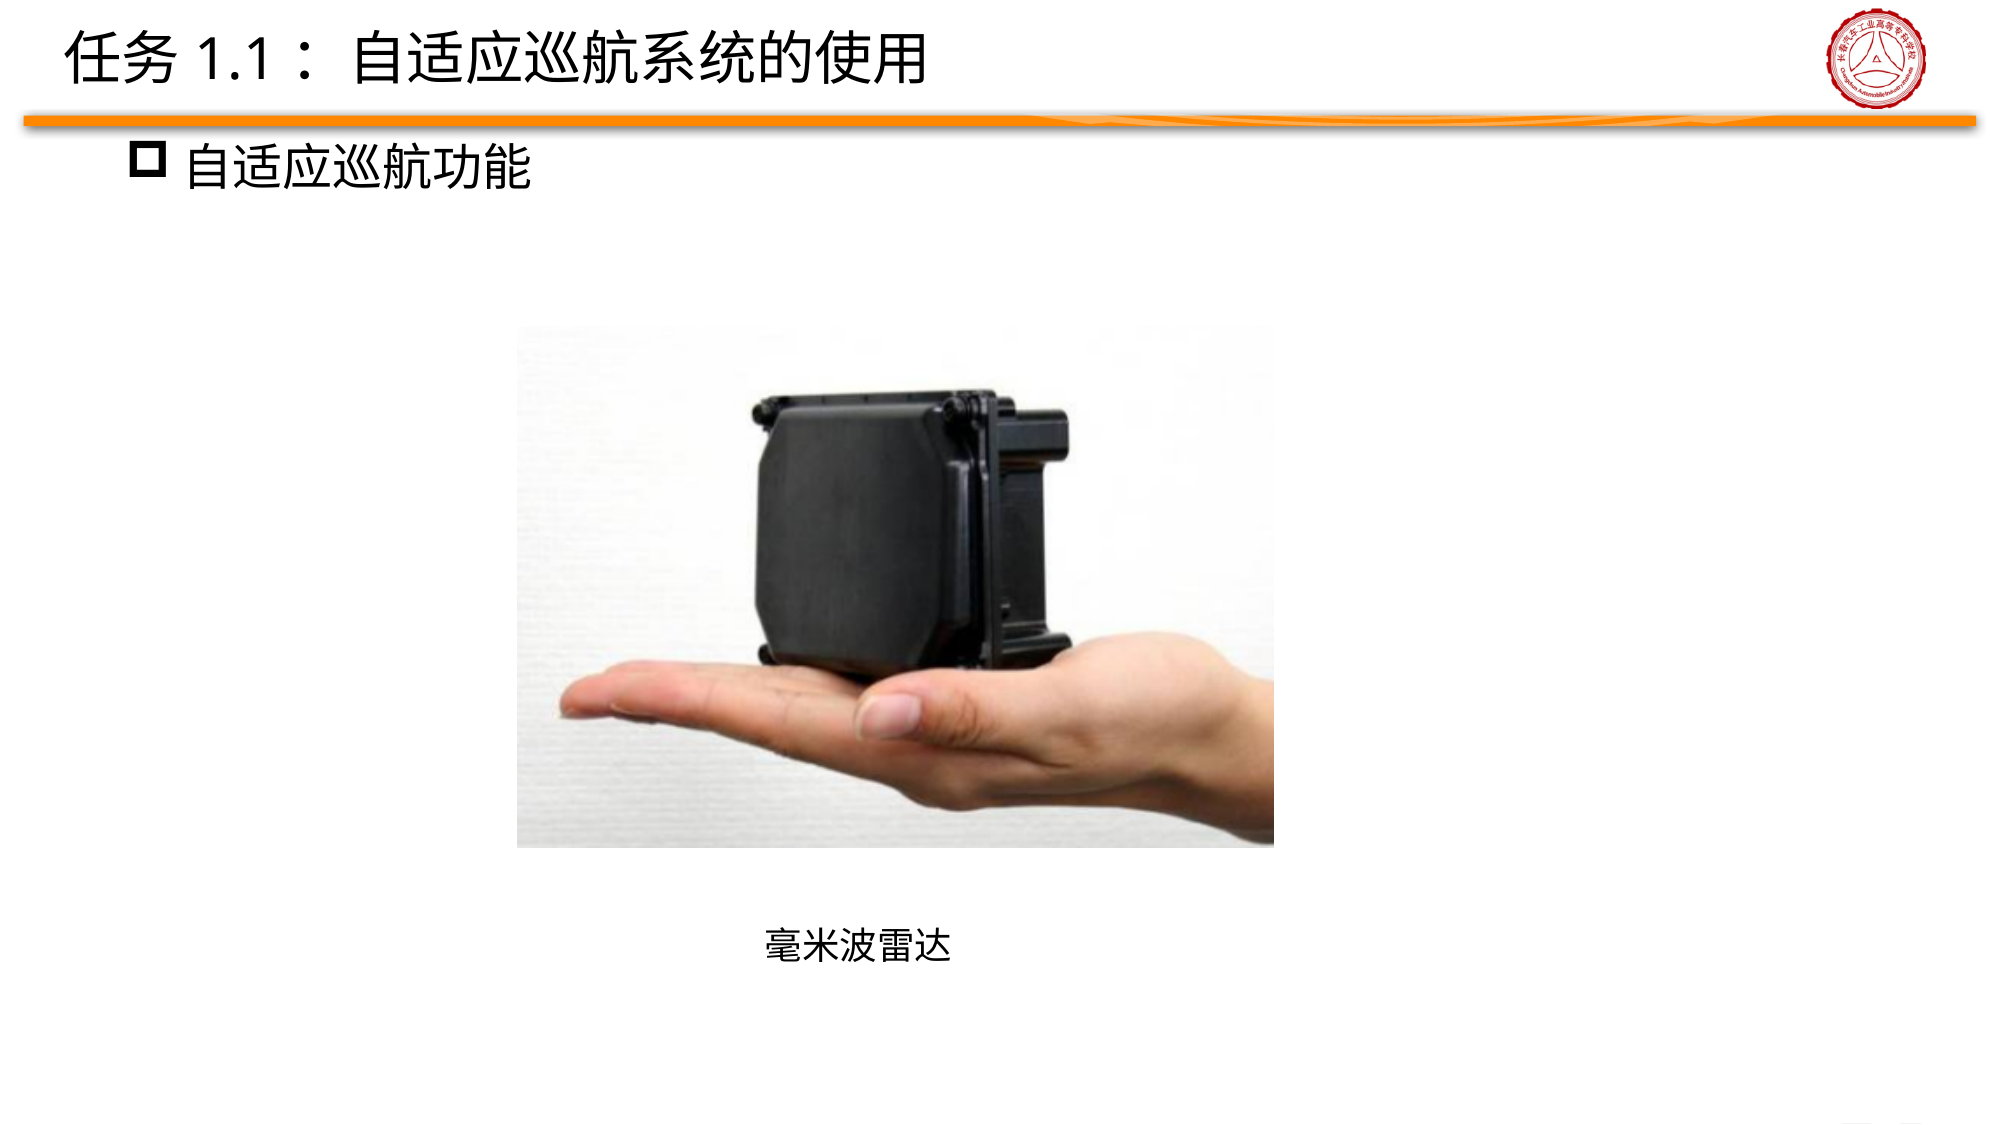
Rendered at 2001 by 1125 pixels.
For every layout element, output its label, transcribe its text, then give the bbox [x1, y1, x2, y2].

picture [1826, 8, 1926, 109]
picture [517, 326, 1274, 848]
title 任务1.1：自适应巡航系统的使用 [49, 21, 1557, 121]
text_box 毫米波雷达 [706, 914, 1540, 975]
text_box 自适应巡航功能 [110, 134, 1192, 260]
